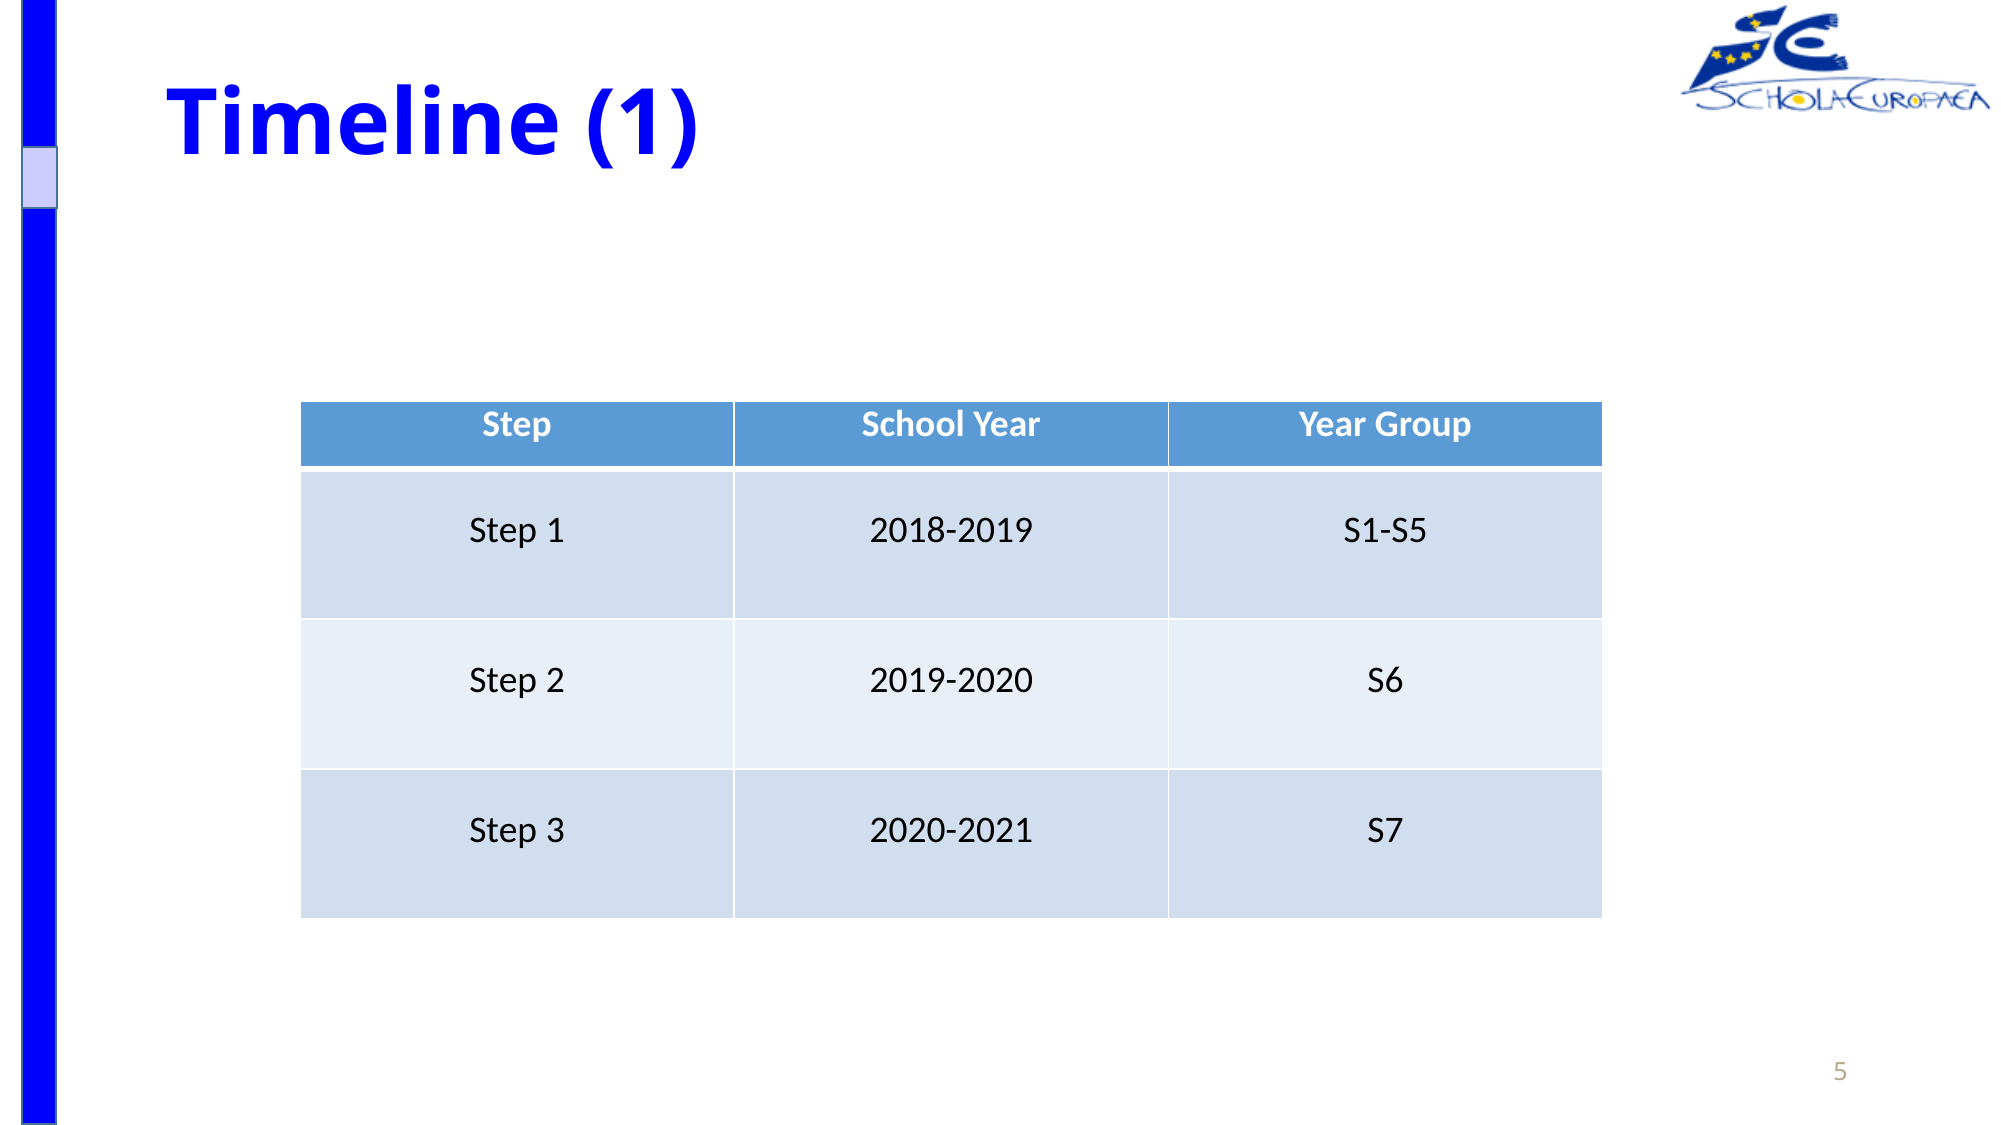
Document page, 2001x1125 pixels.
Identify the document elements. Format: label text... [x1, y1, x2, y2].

picture [1679, 3, 1993, 115]
table_cell S1-S5 [1169, 472, 1602, 618]
table_cell Step 3 [301, 770, 733, 918]
table_cell 2019-2020 [735, 620, 1168, 768]
text_box [21, 209, 57, 1125]
table_cell S6 [1169, 620, 1602, 768]
table_cell 2018-2019 [735, 472, 1168, 618]
text_box [21, 0, 57, 146]
table_cell S7 [1169, 770, 1602, 918]
text_box [21, 146, 58, 209]
table_cell Step 2 [301, 620, 733, 768]
table_cell Step 1 [301, 472, 733, 618]
table_header Step [301, 402, 733, 466]
table_header Year Group [1169, 402, 1602, 466]
table_cell 2020-2021 [735, 770, 1168, 918]
title Timeline (1) [137, 15, 1863, 234]
table_header School Year [735, 402, 1168, 466]
slide_number 5 [1412, 1042, 1863, 1103]
